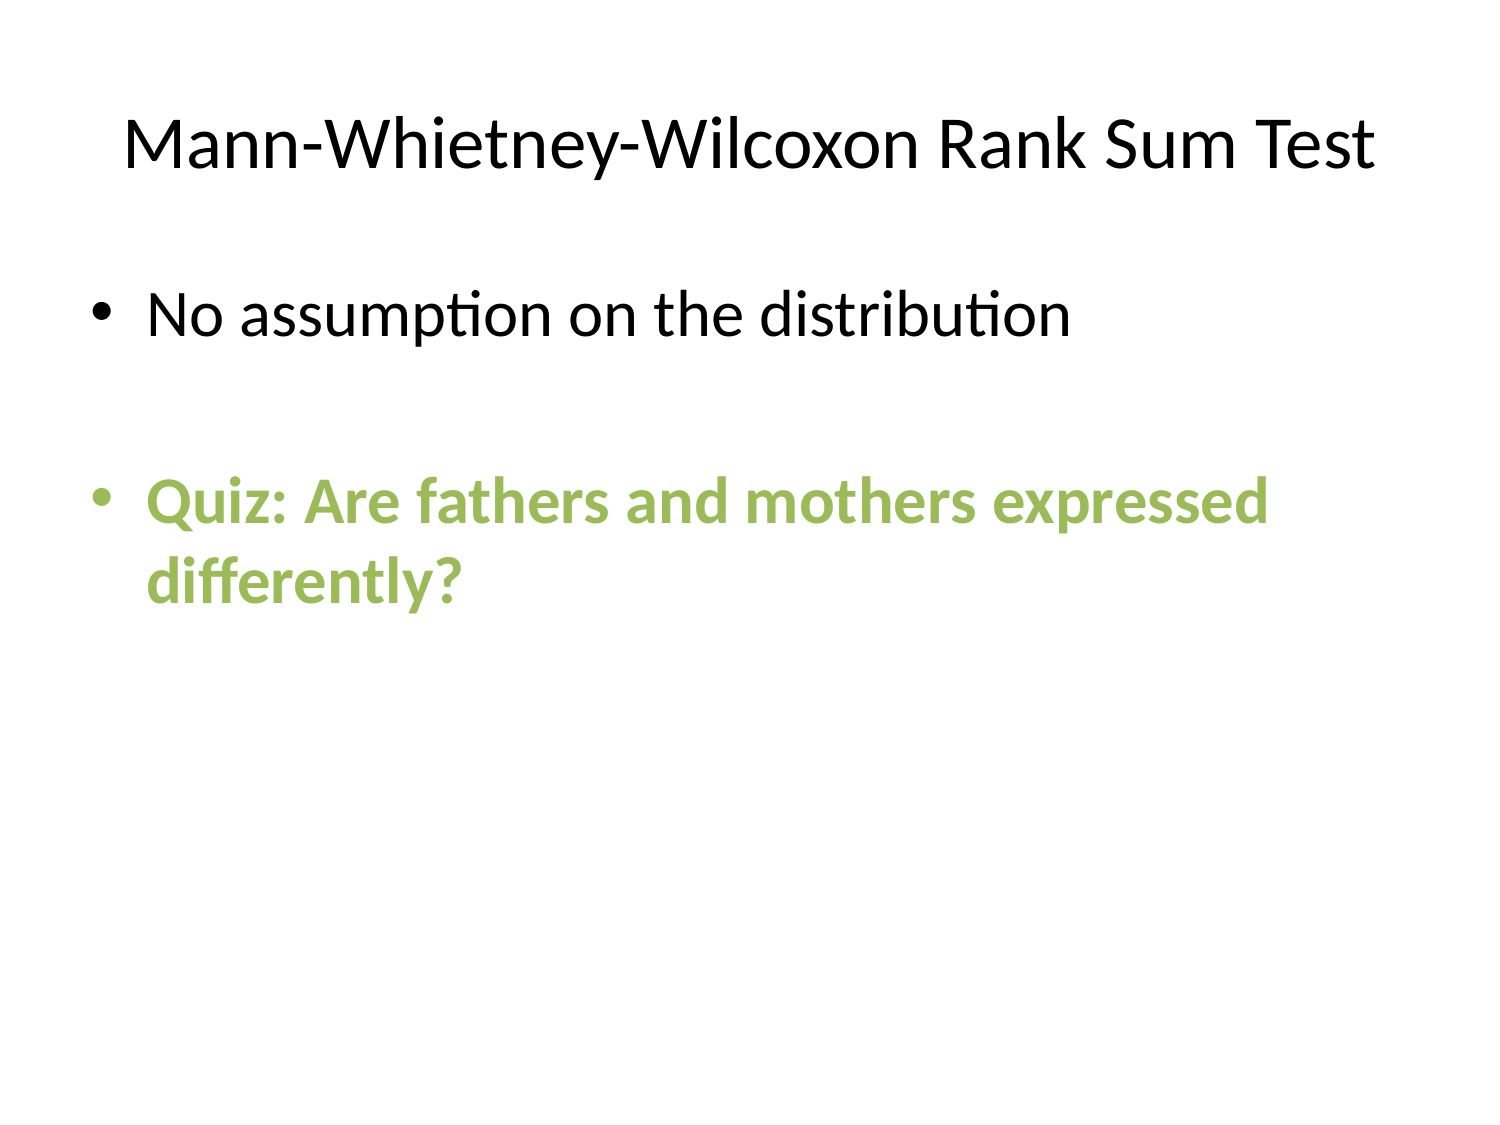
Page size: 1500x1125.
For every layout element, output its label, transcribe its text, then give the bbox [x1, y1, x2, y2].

title Mann-Whietney-Wilcoxon Rank Sum Test [75, 45, 1425, 233]
list No assumption on the distribution Quiz: Are fathers and mothers expressed differently? [75, 262, 1425, 1005]
